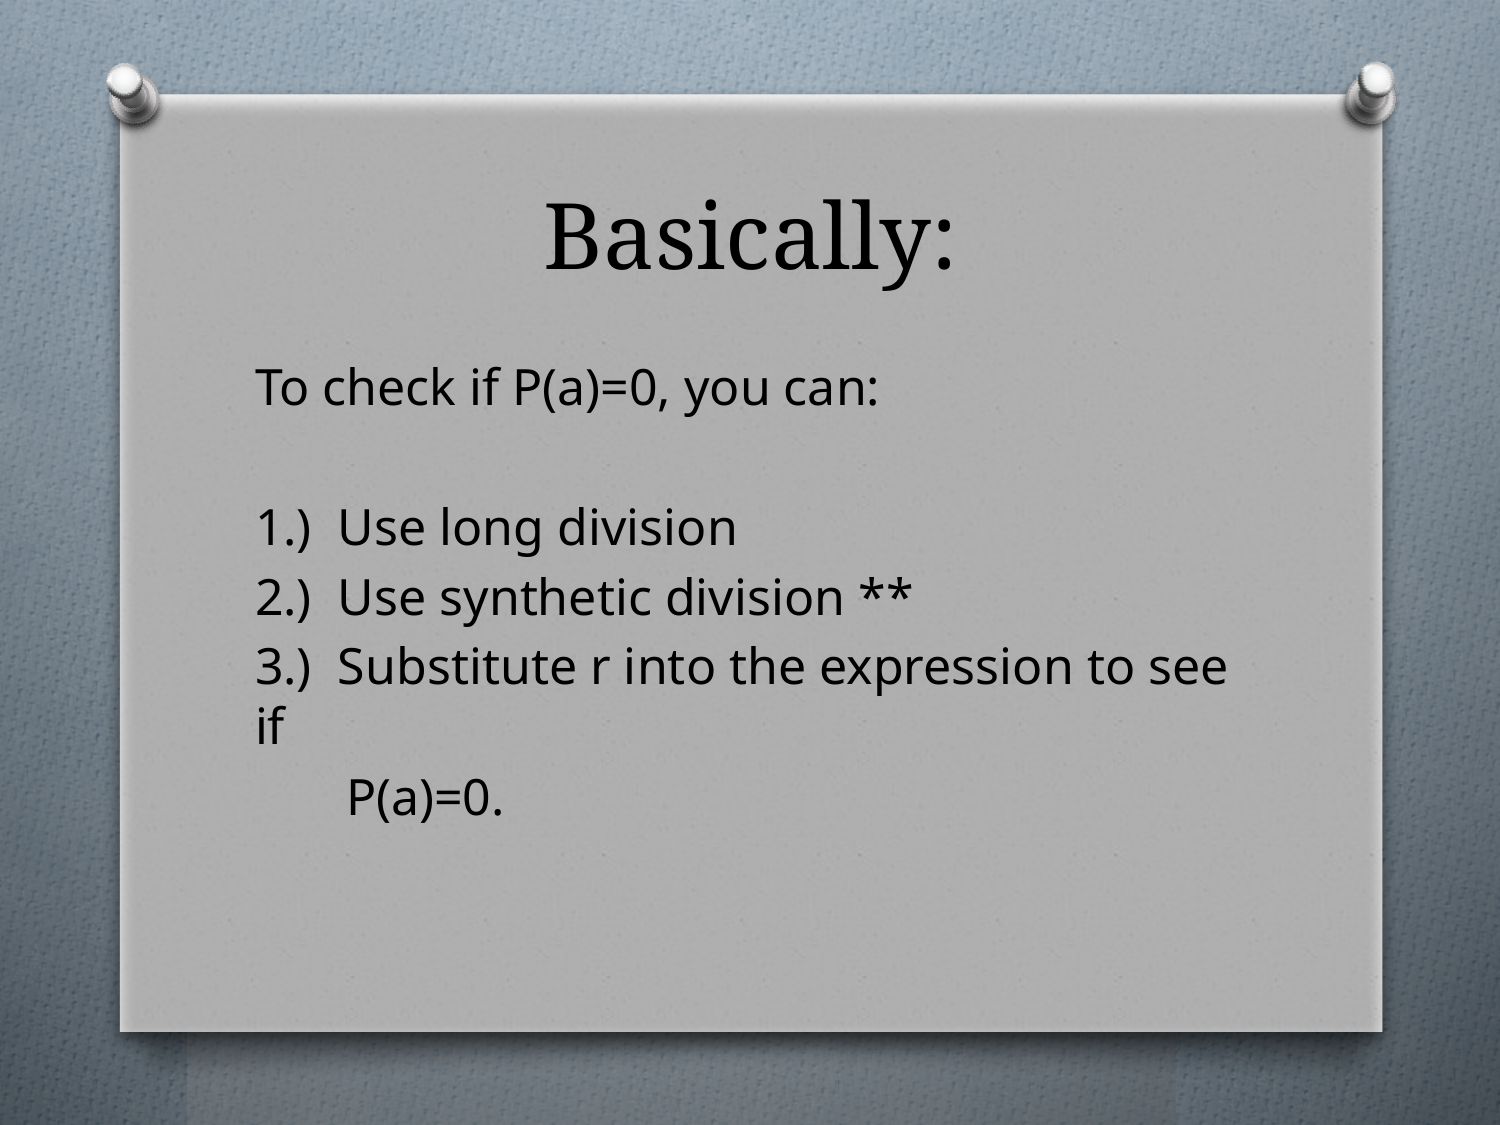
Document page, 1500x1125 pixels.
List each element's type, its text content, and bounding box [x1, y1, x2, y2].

title Basically: [179, 134, 1323, 332]
picture [75, 29, 198, 153]
picture [1317, 35, 1439, 156]
list To check if P(a)=0, you can: 1.) Use long division 2.) Use synthetic division ** 3.) Substitute r into the expression to see if P(a)=0. [240, 347, 1257, 939]
